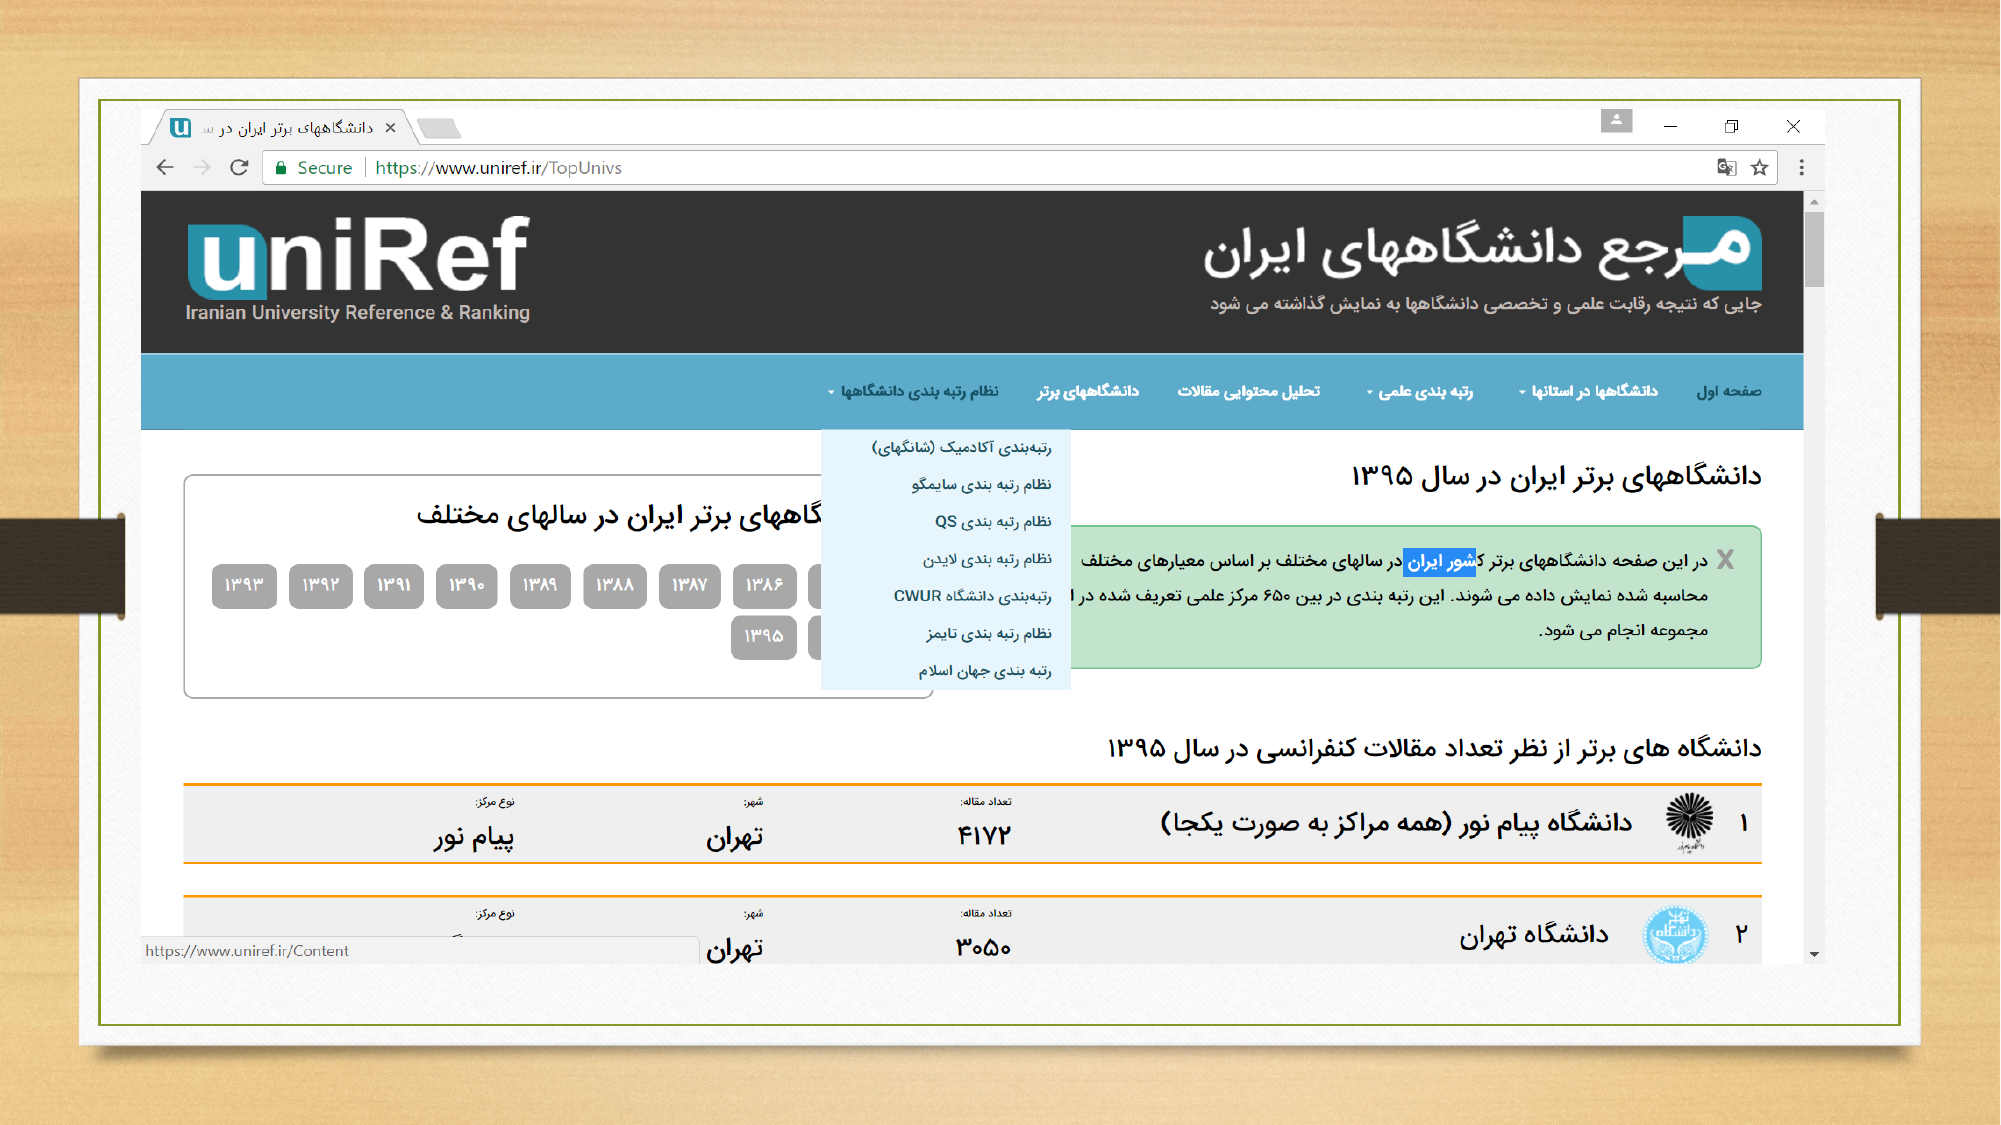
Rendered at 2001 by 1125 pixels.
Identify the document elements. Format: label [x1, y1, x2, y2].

picture [0, 0, 2001, 1125]
list [141, 109, 1825, 964]
